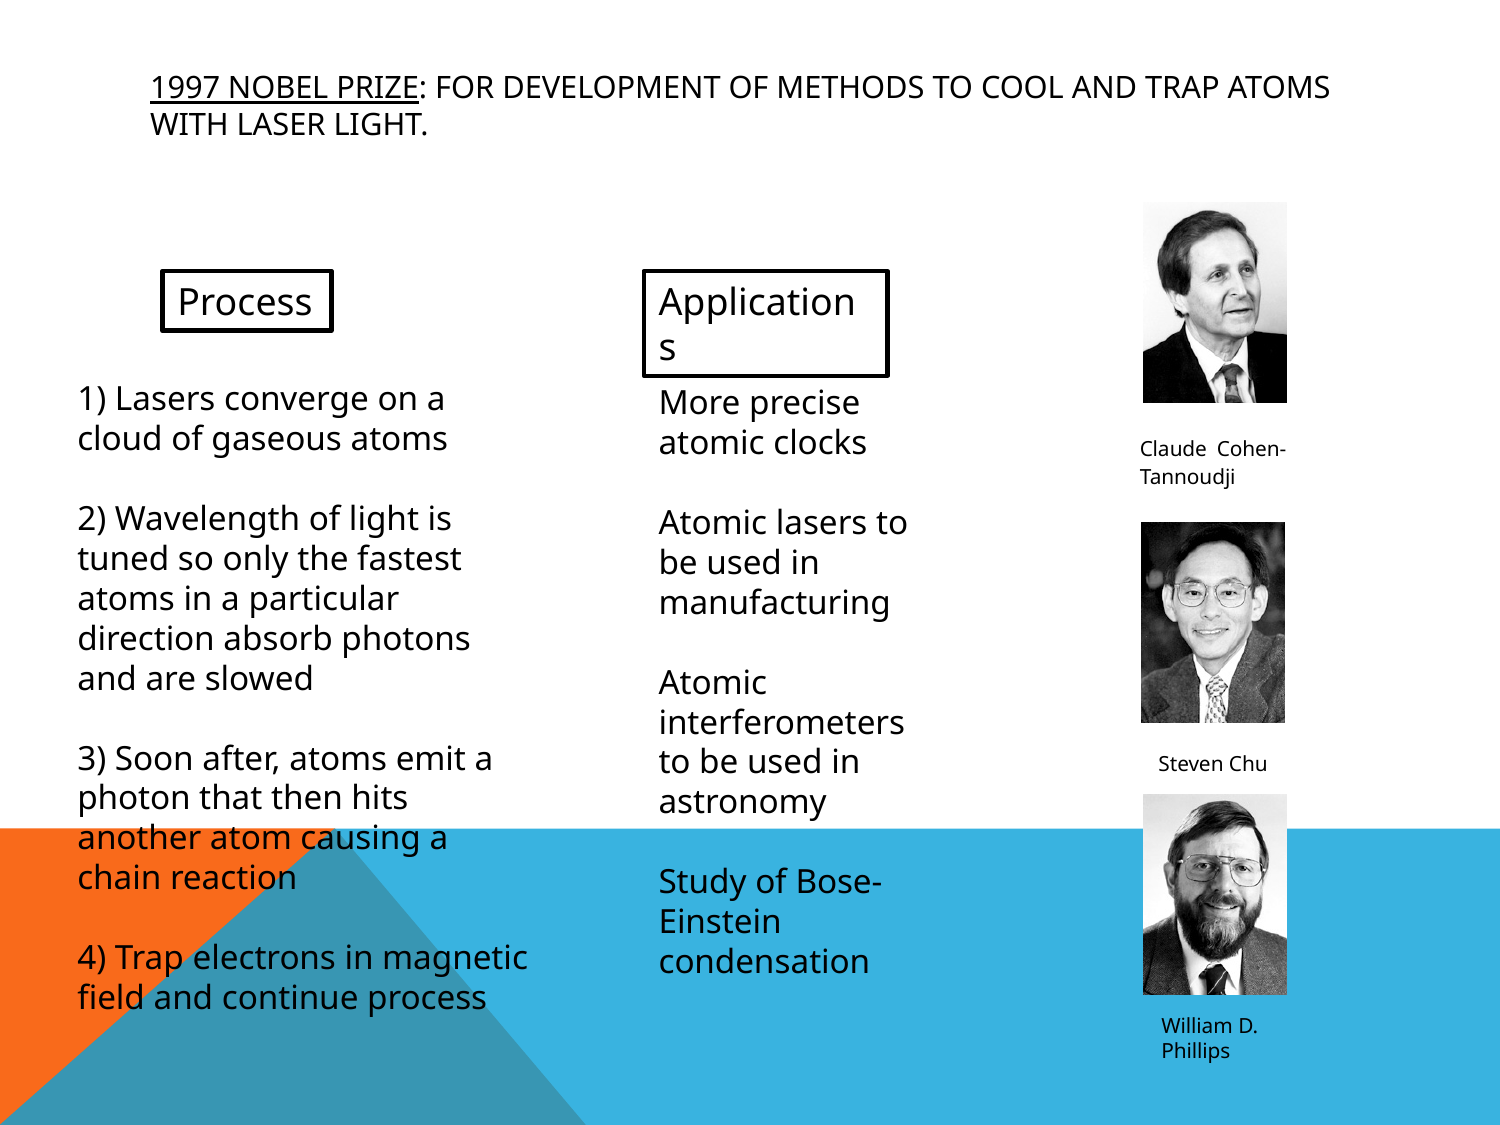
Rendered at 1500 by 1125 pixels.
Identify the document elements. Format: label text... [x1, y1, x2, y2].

text_box Claude Cohen-Tannoudji [1125, 411, 1357, 496]
text_box 1) Lasers converge on a cloud of gaseous atoms 2) Wavelength of light is tuned so only the fastest atoms in a particular direction absorb photons and are slowed 3) Soon after, atoms emit a photon that then hits another atom causing a chain reaction 4) Trap electrons in magnetic field and continue process [62, 369, 550, 1069]
text_box William D. Phillips [1146, 1005, 1336, 1070]
text_box Steven Chu [1143, 743, 1303, 784]
text_box Applications [642, 269, 890, 378]
picture [1143, 202, 1287, 403]
text_box More precise atomic clocks Atomic lasers to be used in manufacturing Atomic interferometers to be used in astronomy Study of Bose-Einstein condensation [643, 374, 944, 988]
picture [1141, 522, 1285, 723]
title 1997 Nobel Prize: for development of methods to cool and trap atoms with laser light. [135, 60, 1369, 150]
picture [1143, 793, 1287, 995]
text_box Process [162, 271, 332, 331]
